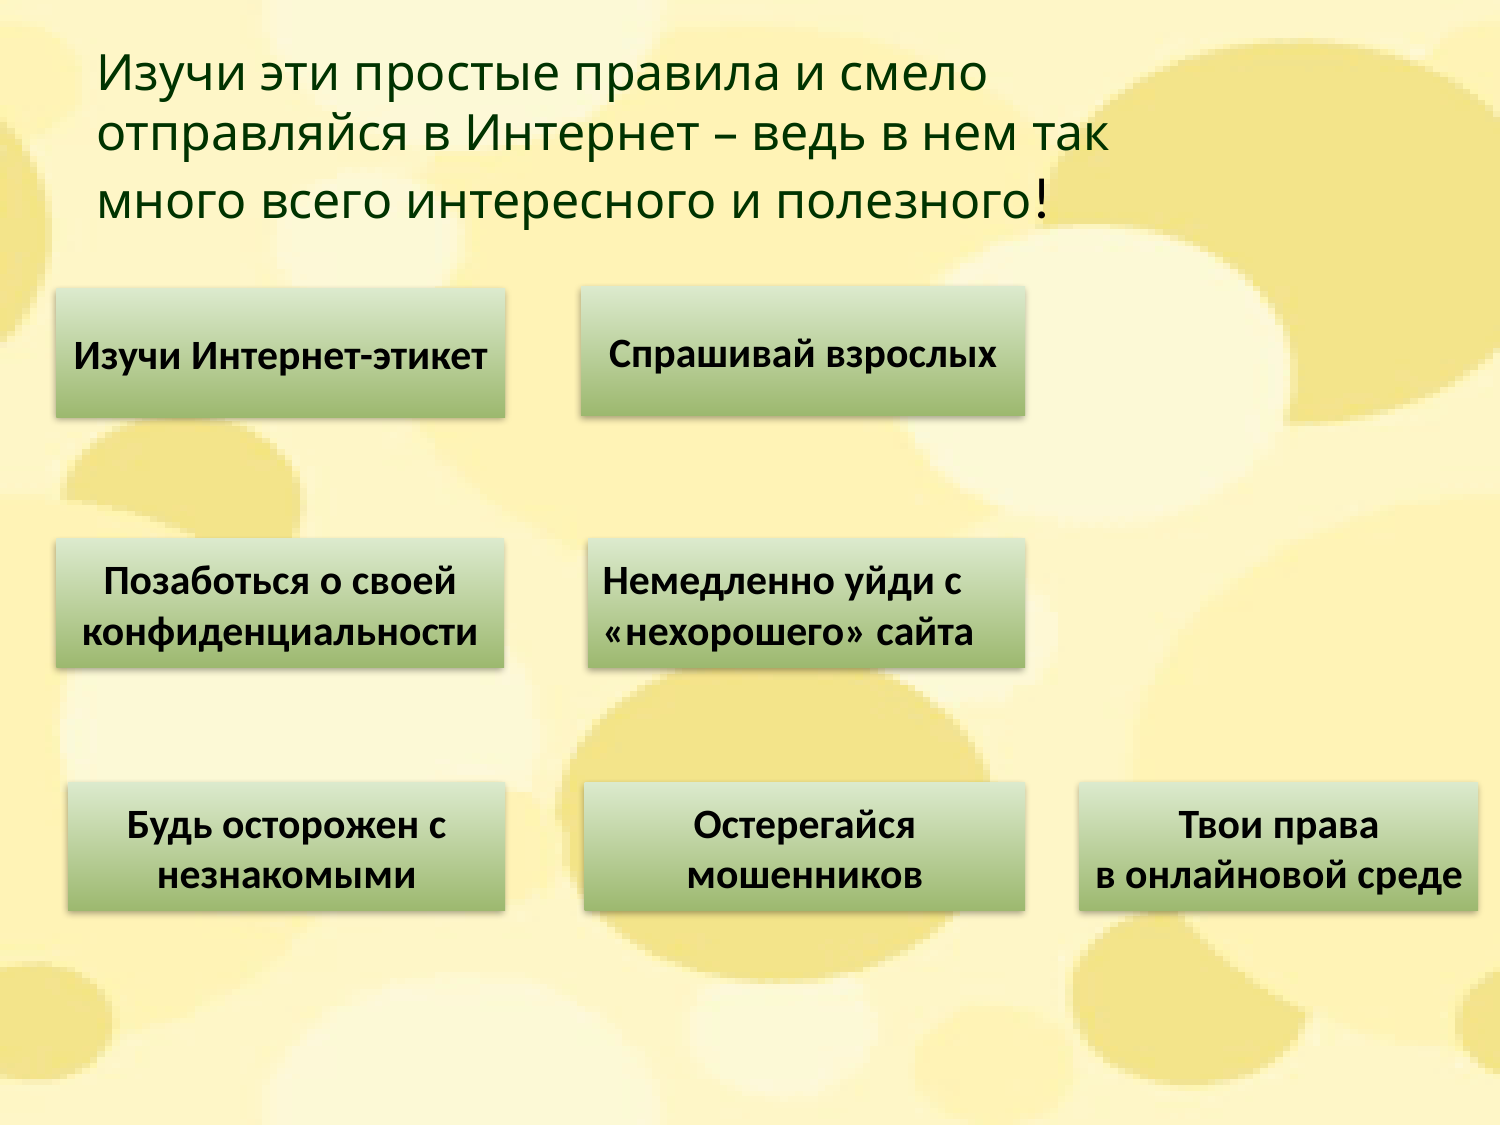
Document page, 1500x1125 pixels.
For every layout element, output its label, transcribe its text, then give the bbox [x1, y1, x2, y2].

text_box Твои права в онлайновой среде [1079, 782, 1479, 911]
text_box Спрашивай взрослых [581, 286, 1026, 416]
text_box Изучи эти простые правила и смело отправляйся в Интернет – ведь в нем так много всего интересного и полезного! [81, 32, 1140, 238]
text_box Изучи Интернет-этикет [56, 288, 506, 418]
picture [0, 0, 1500, 1125]
text_box Остерегайся мошенников [584, 782, 1026, 911]
text_box Позаботься о своей конфиденциальности [56, 538, 505, 668]
text_box Немедленно уйди с «нехорошего» сайта [588, 538, 1026, 668]
text_box Будь осторожен с незнакомыми [68, 782, 506, 911]
